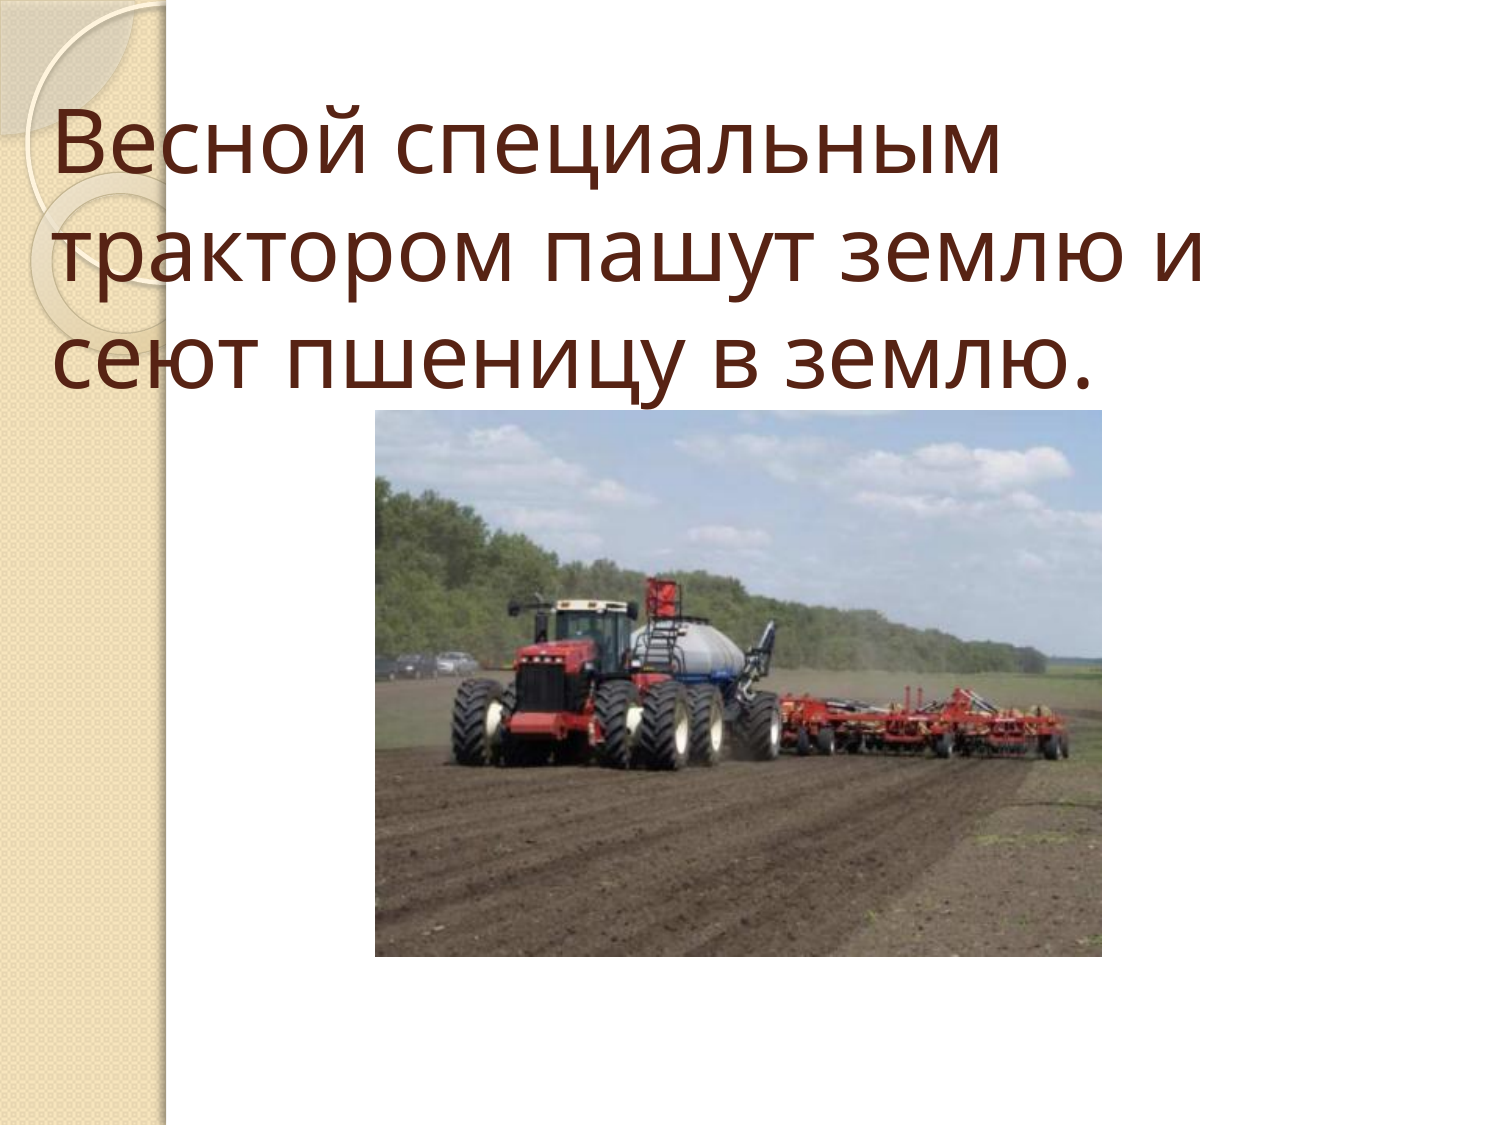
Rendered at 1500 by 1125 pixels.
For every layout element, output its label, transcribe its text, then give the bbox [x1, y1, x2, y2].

picture [374, 409, 1102, 957]
title Весной специальным трактором пашут землю и сеют пшеницу в землю. [35, 45, 1425, 446]
